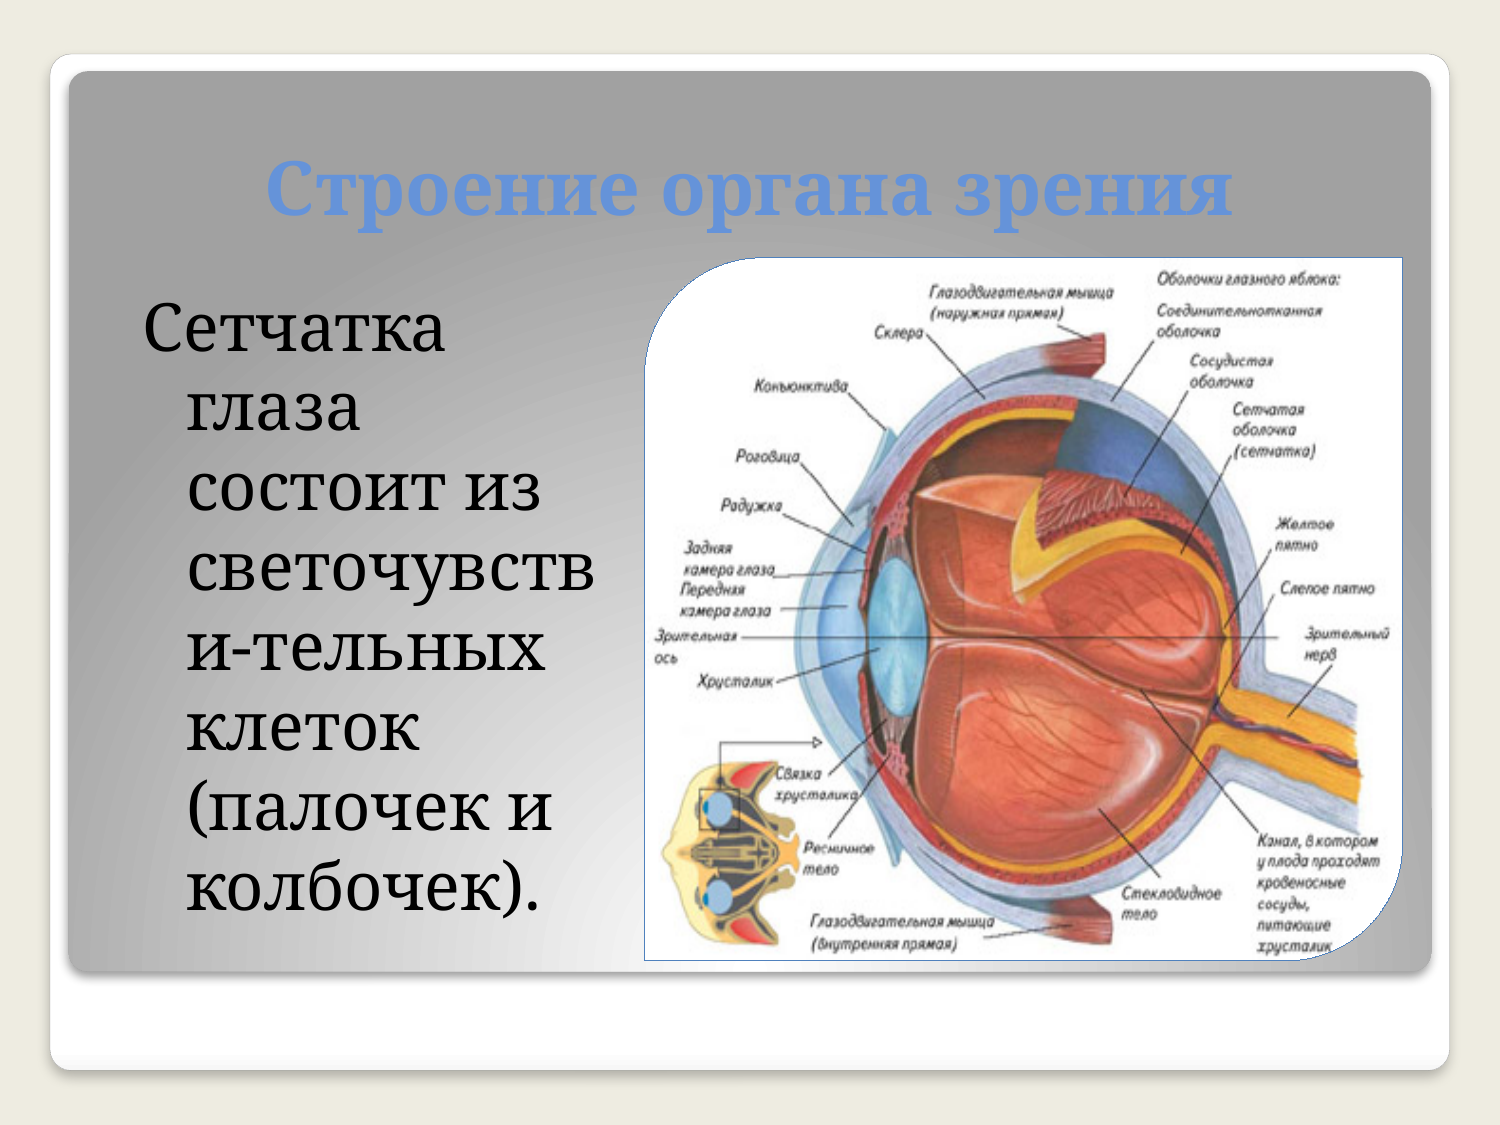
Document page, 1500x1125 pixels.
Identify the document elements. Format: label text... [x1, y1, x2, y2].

list Сетчатка глаза состоит из светочувстви-тельных клеток (палочек и колбочек). [112, 269, 645, 1000]
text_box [644, 257, 1403, 962]
title Строение органа зрения [112, 37, 1388, 238]
